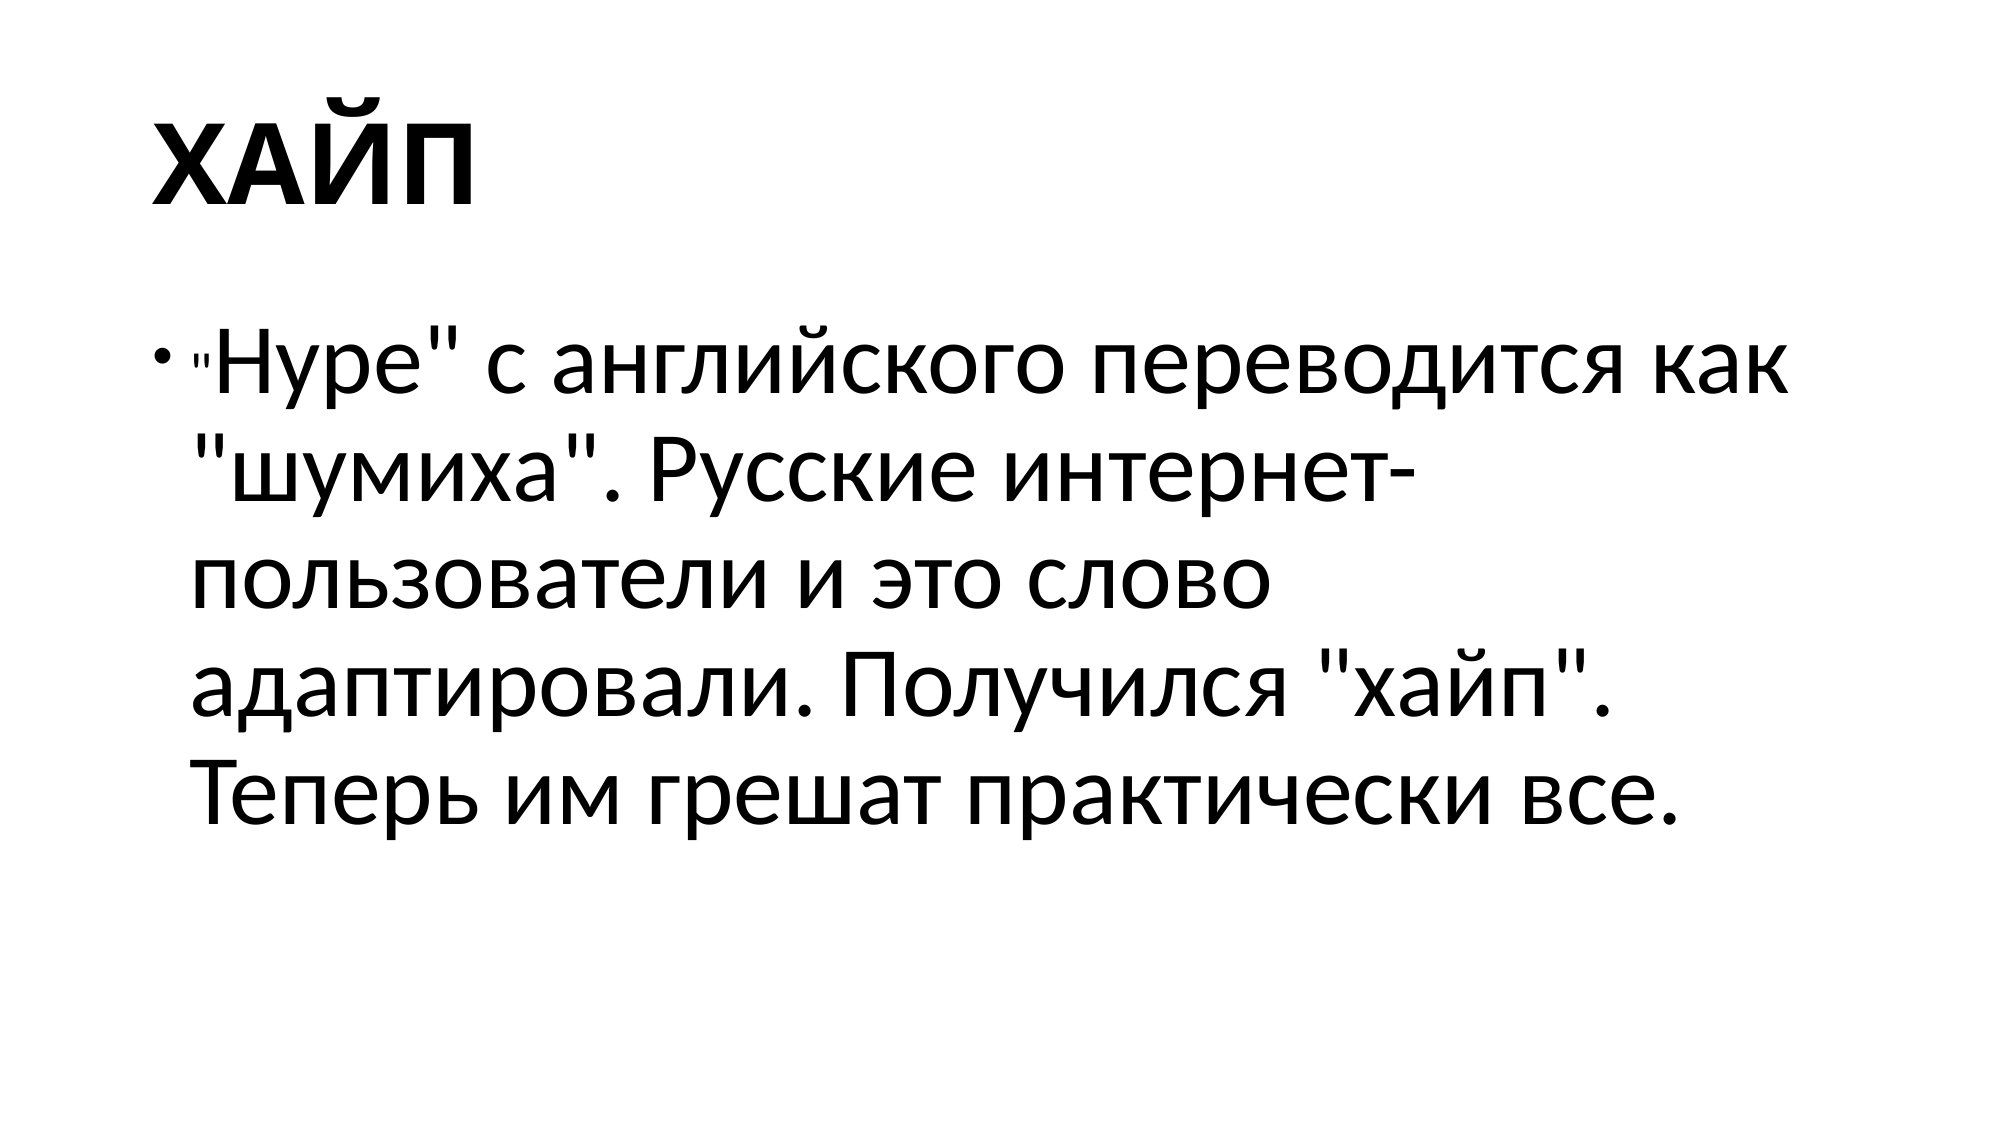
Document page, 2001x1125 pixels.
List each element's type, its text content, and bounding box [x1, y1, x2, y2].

list "Hype" с английского переводится как "шумиха". Русские интернет-пользователи и это слово адаптировали. Получился "хайп". Теперь им грешат практически все. [137, 299, 1863, 1014]
title ХАЙП [137, 59, 1863, 278]
